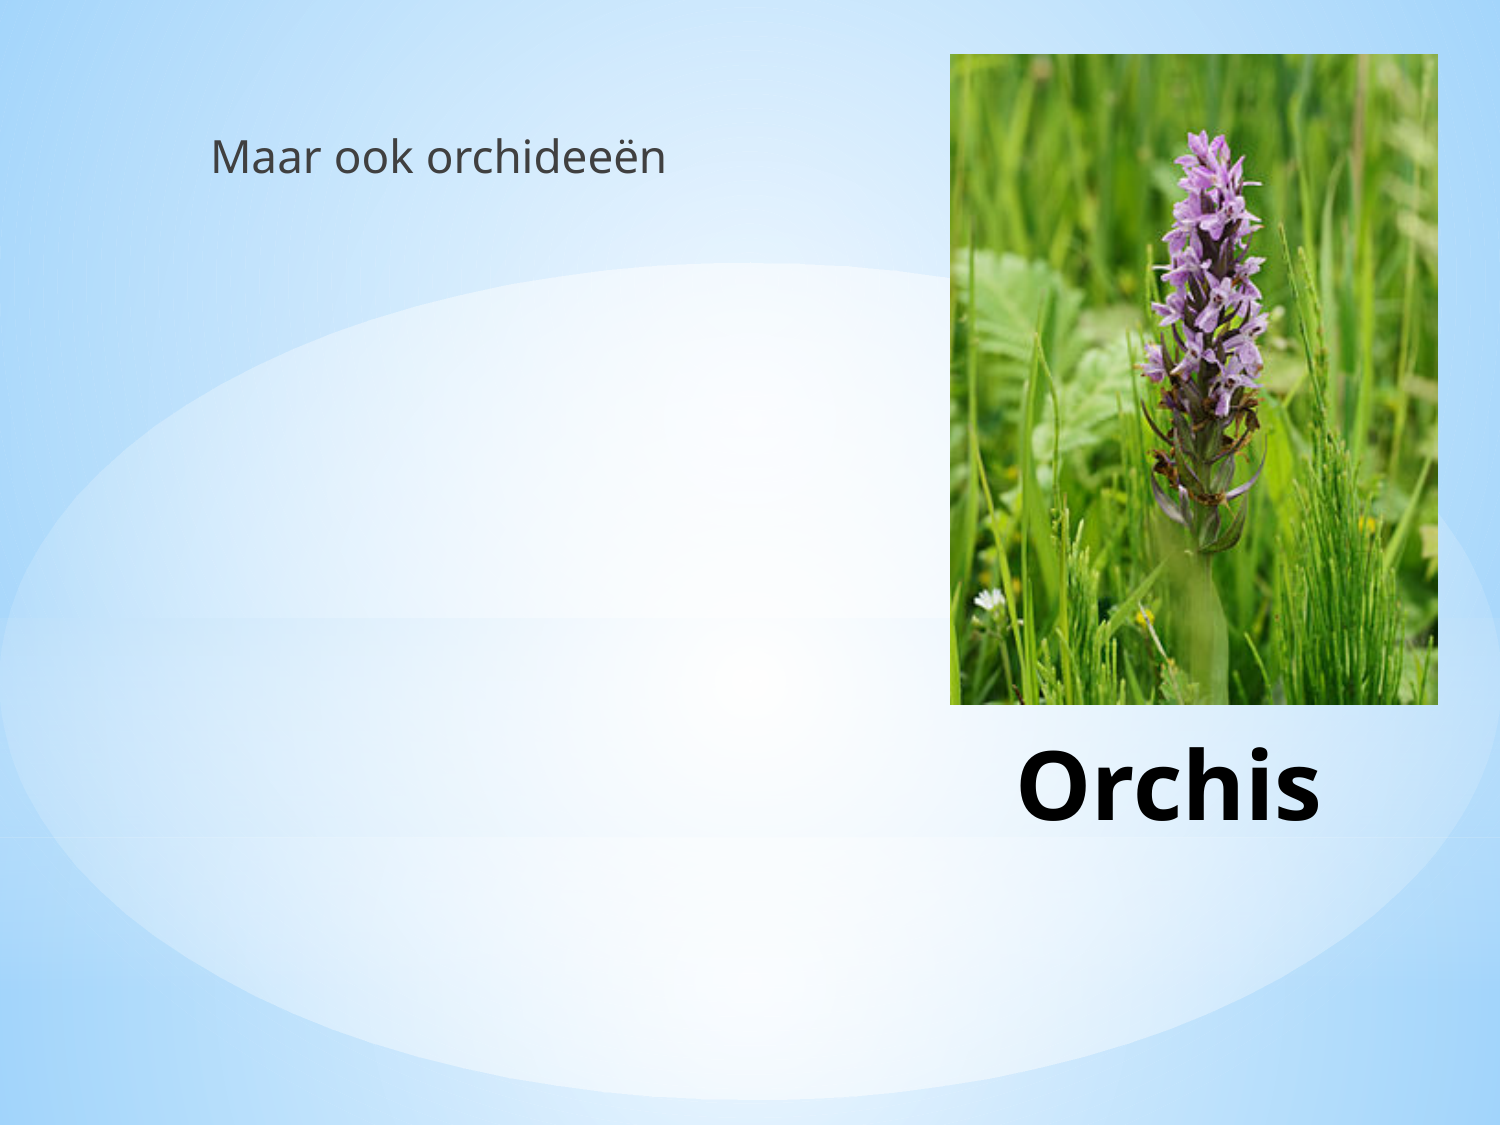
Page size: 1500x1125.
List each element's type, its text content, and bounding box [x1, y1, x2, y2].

list Maar ook orchideeën [187, 120, 944, 690]
title Orchis [294, 717, 1363, 905]
picture [950, 54, 1438, 705]
